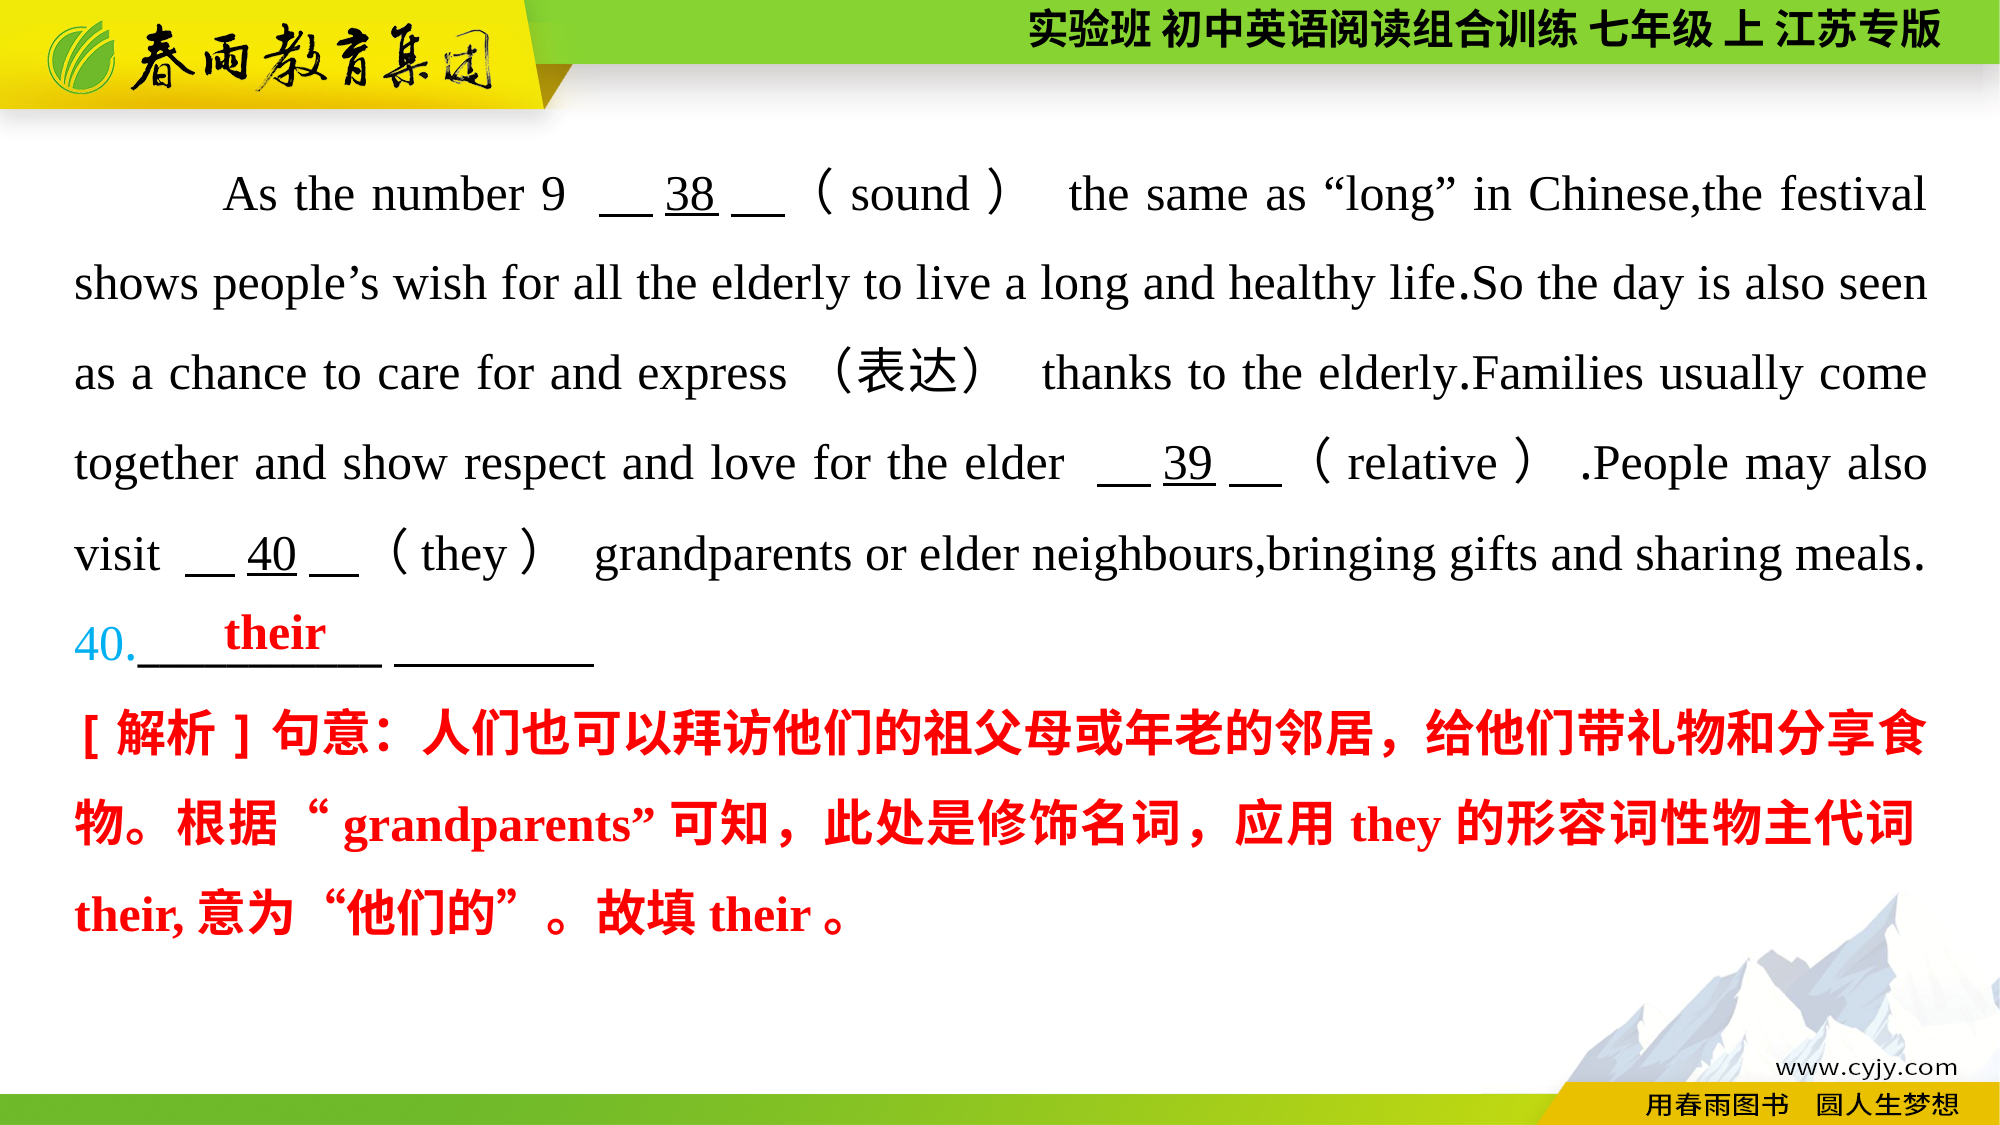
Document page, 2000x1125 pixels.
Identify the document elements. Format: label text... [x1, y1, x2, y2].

text_box their [208, 592, 342, 664]
list As the number 9 38 （sound） the same as “long” in Chinese,the festival shows people’s wish for all the elderly to live a long and healthy life.So the day is also seen as a chance to care for and express（表达） thanks to the elderly.Families usually come together and show respect and love for the elder 39 （relative）.People may also visit 40 （they） grandparents or elder neighbours,bringing gifts and sharing meals. 40.___________ [59, 122, 1944, 664]
picture [0, 0, 2000, 1125]
text_box [解析]句意：人们也可以拜访他们的祖父母或年老的邻居，给他们带礼物和分享食物。根据“grandparents”可知，此处是修饰名词，应用they的形容词性物主代词their,意为“他们的”。故填their。 [59, 664, 1944, 950]
